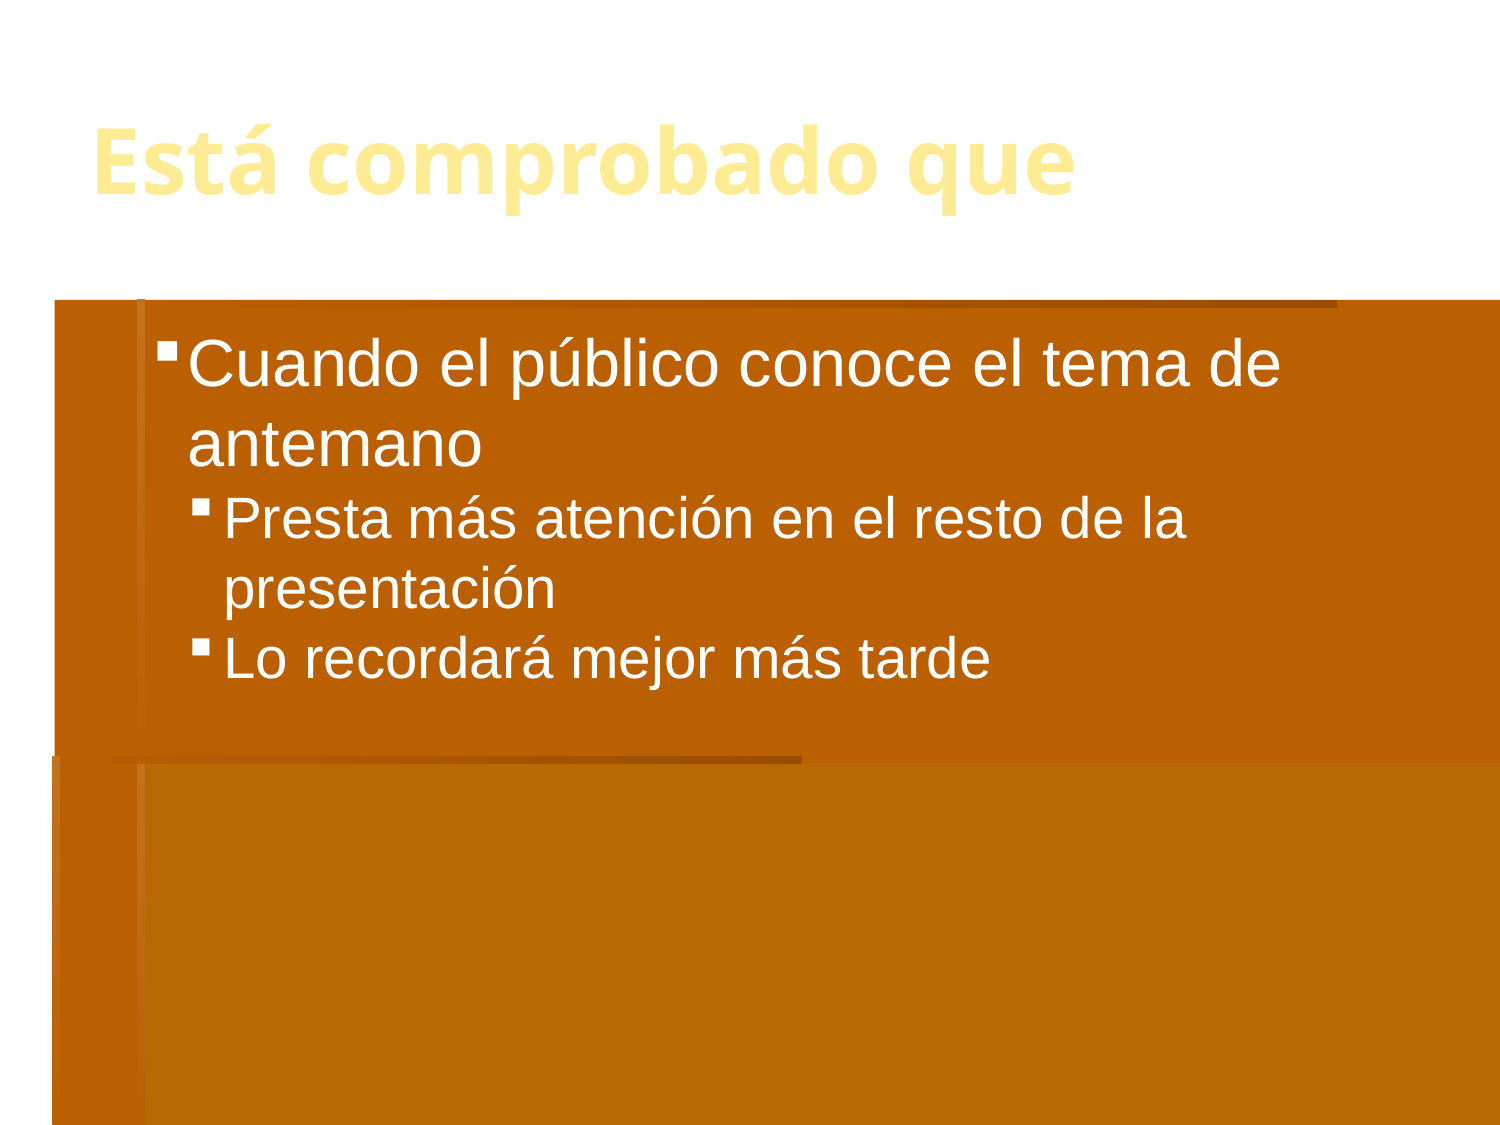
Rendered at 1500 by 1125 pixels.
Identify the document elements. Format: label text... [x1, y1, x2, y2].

text_box Está comprobado que [75, 40, 1451, 275]
text_box Cuando el público conoce el tema de antemano Presta más atención en el resto de la presentación Lo recordará mejor más tarde [137, 312, 1451, 1000]
